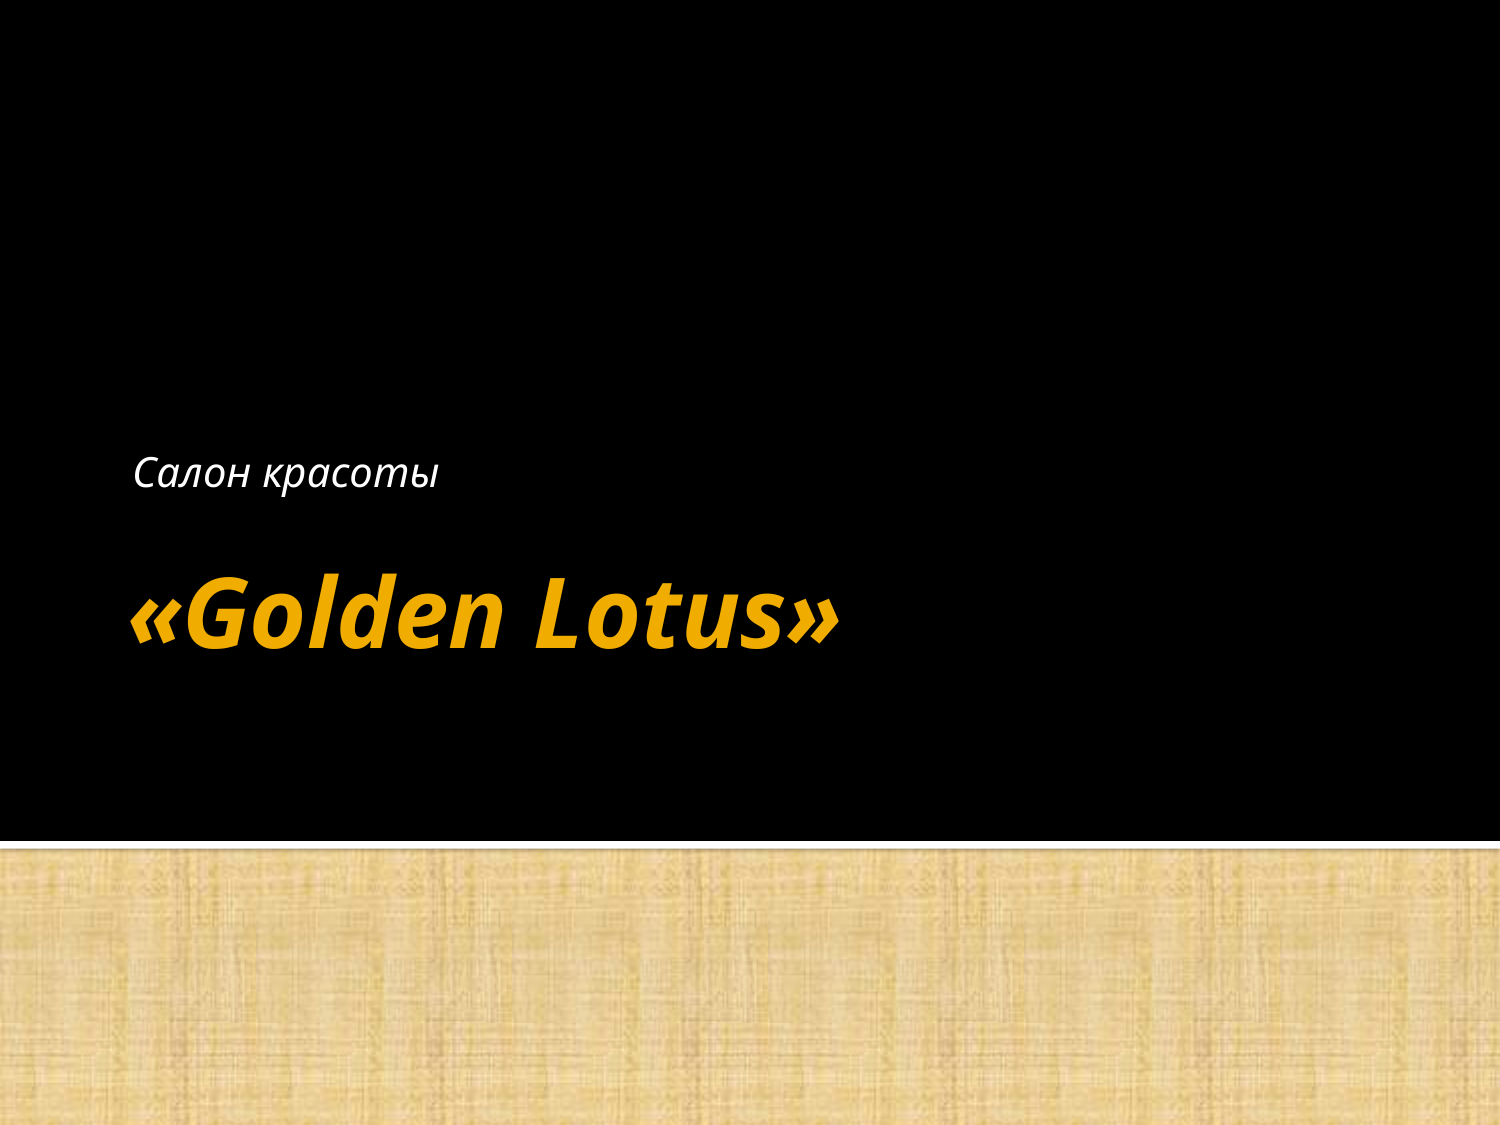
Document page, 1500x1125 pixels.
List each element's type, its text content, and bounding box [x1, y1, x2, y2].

subtitle Салон красоты [112, 299, 1438, 546]
picture [0, 849, 1500, 1125]
title «Golden Lotus» [112, 550, 1438, 825]
